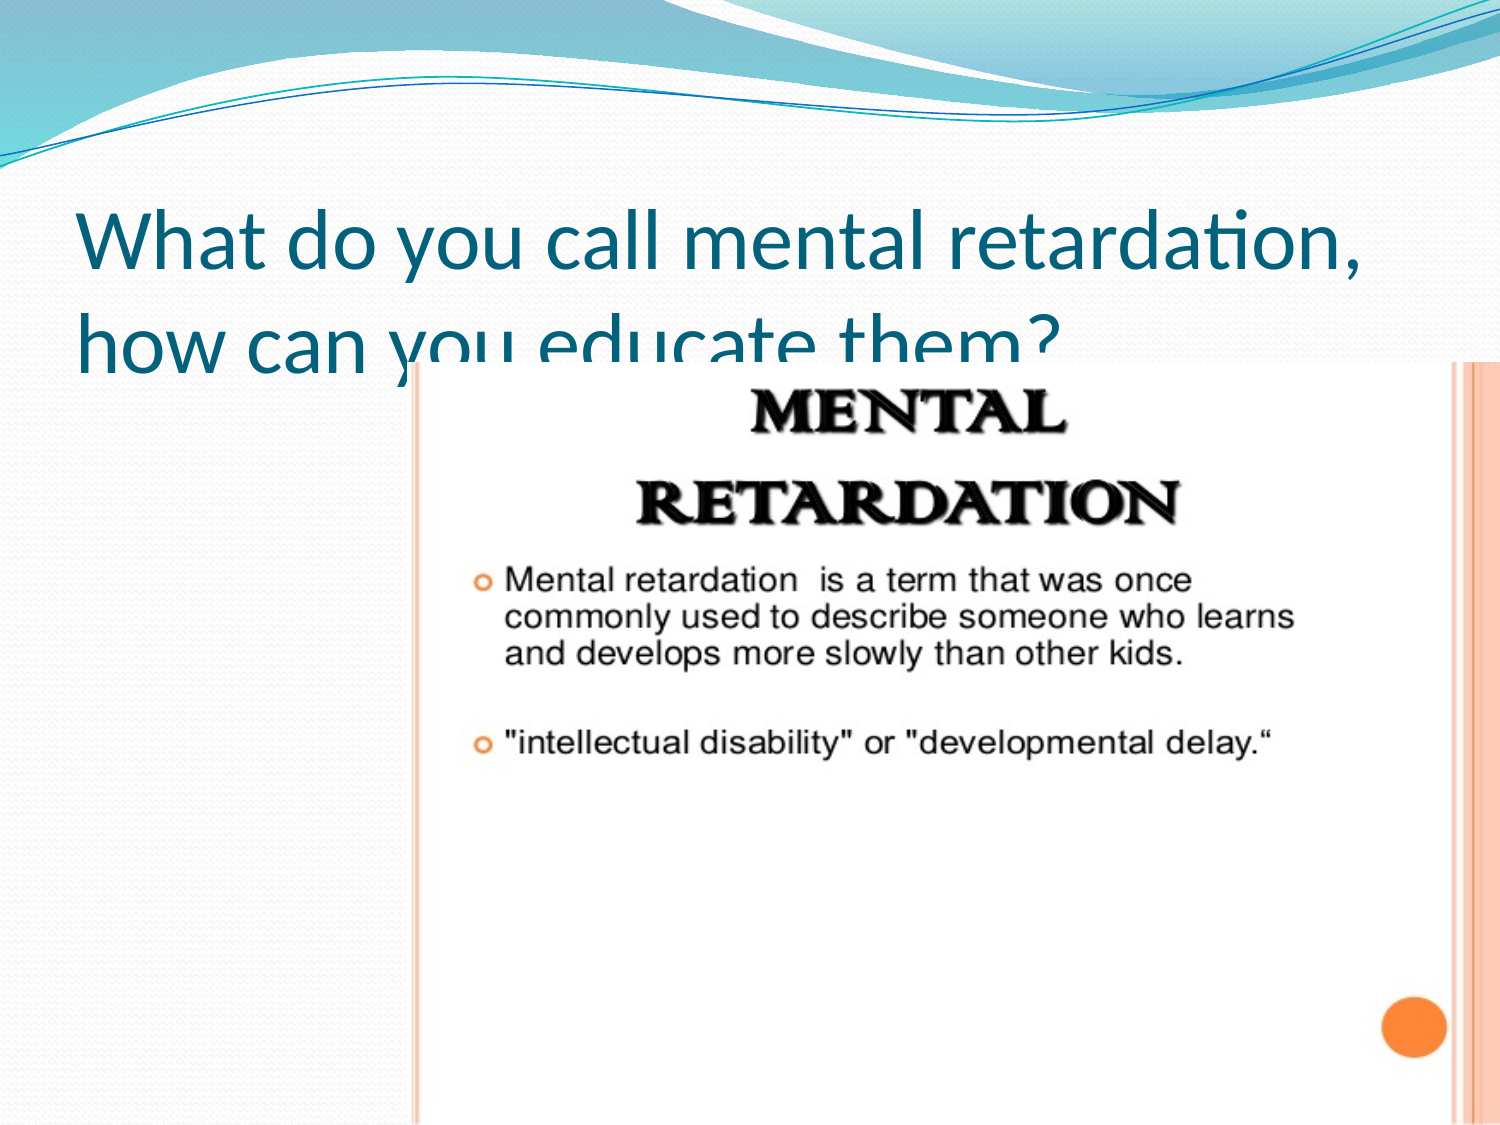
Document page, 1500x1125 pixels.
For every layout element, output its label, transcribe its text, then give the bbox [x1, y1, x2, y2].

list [407, 362, 1500, 1125]
title What do you call mental retardation, how can you educate them? [75, 87, 1425, 391]
